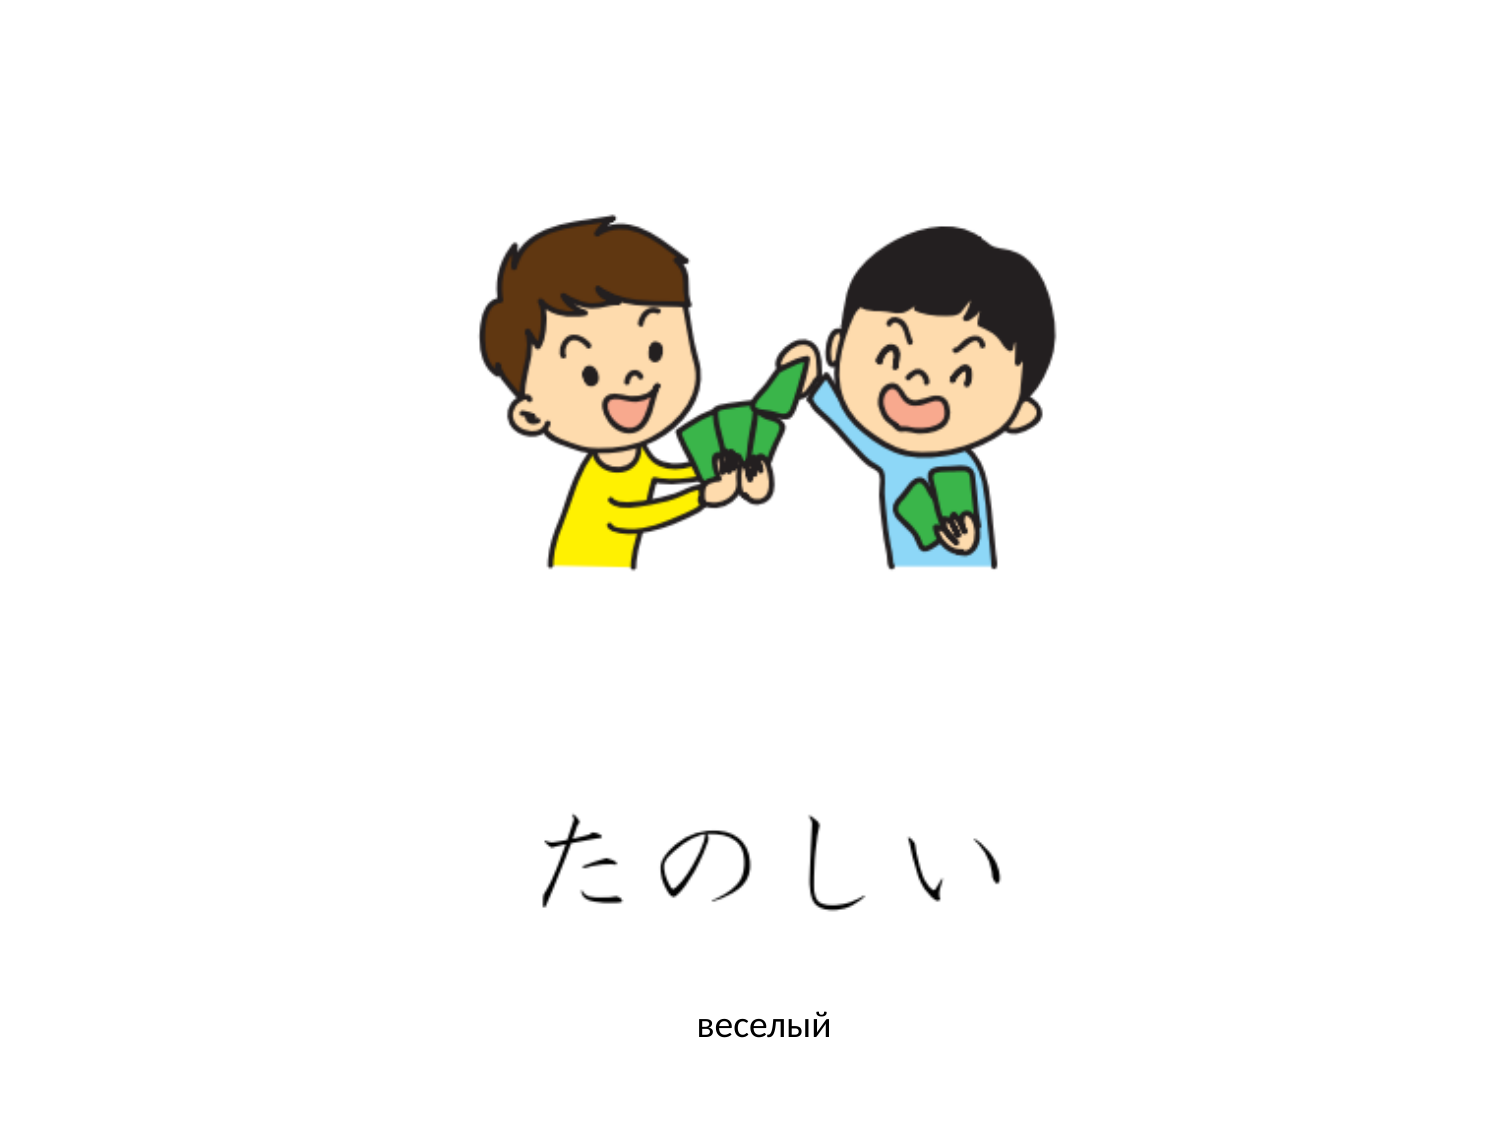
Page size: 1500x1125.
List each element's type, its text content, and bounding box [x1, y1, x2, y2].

picture [430, 101, 1098, 967]
text_box веселый [681, 992, 847, 1053]
